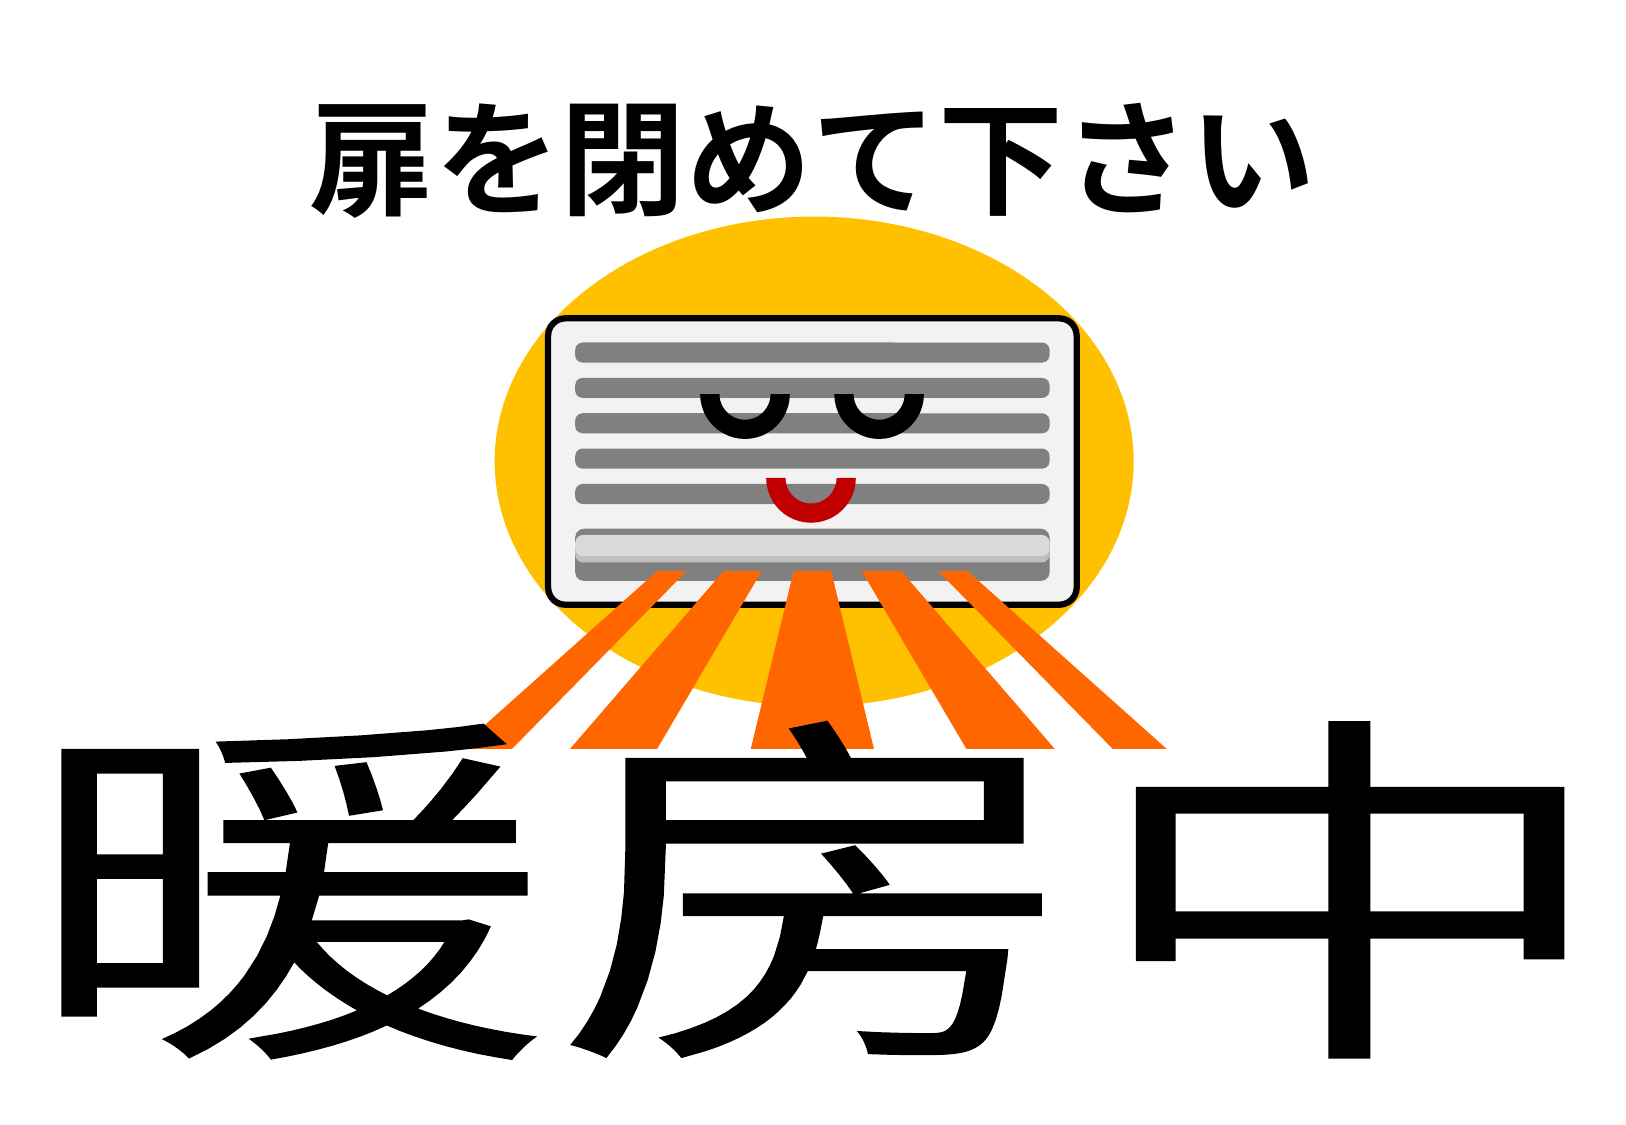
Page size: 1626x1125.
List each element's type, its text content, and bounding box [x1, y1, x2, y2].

text_box 扉を閉めて下さい [0, 72, 1625, 238]
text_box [458, 216, 1167, 750]
